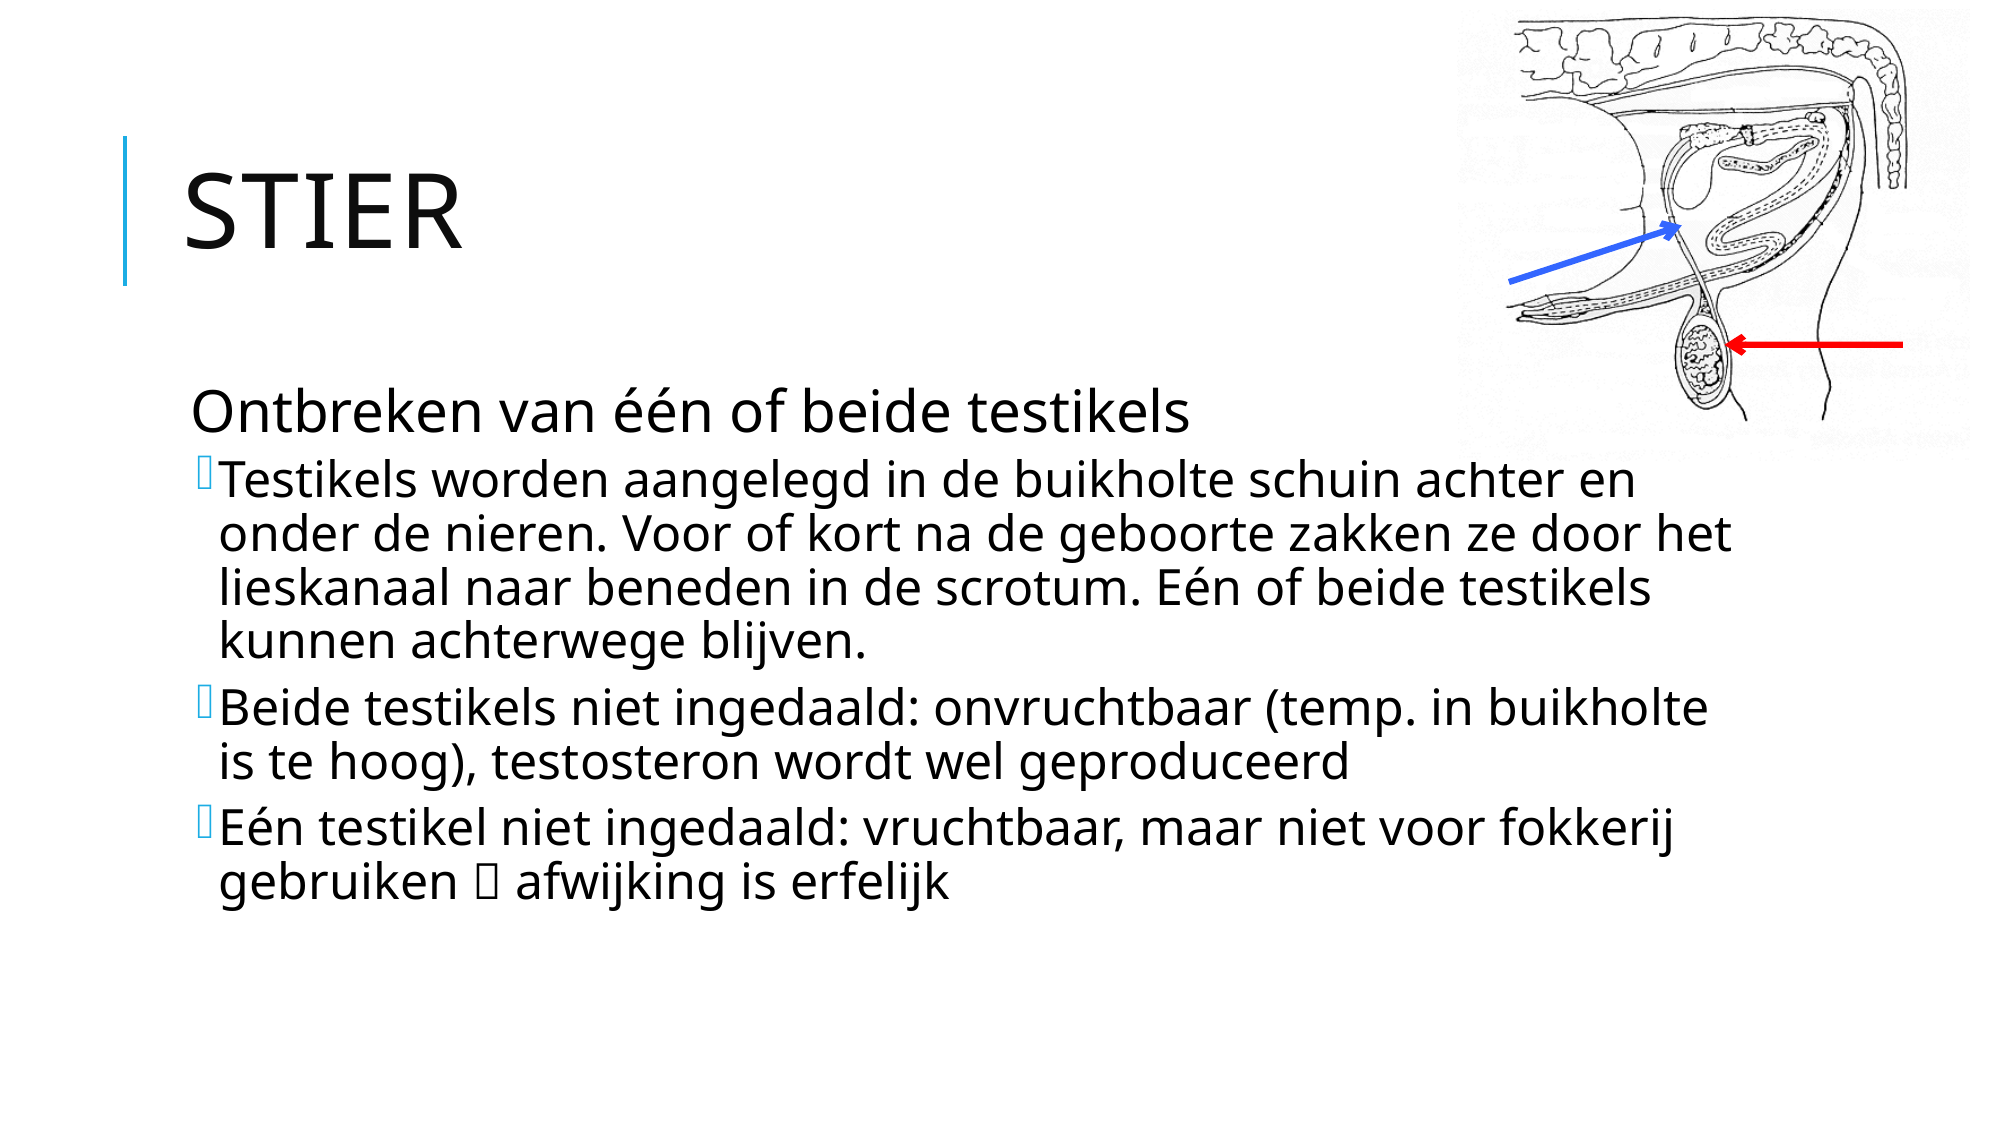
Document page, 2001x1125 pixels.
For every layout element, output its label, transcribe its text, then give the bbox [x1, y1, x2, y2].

title Stier [168, 96, 1450, 342]
list Ontbreken van één of beide testikels Testikels worden aangelegd in de buikholte schuin achter en onder de nieren. Voor of kort na de geboorte zakken ze door het lieskanaal naar beneden in de scrotum. Eén of beide testikels kunnen achterwege blijven. Beide testikels niet ingedaald: onvruchtbaar (temp. in buikholte is te hoog), testosteron wordt wel geproduceerd Eén testikel niet ingedaald: vruchtbaar, maar niet voor fokkerij gebruiken  afwijking is erfelijk [168, 375, 1763, 1035]
picture [1457, 9, 1970, 462]
